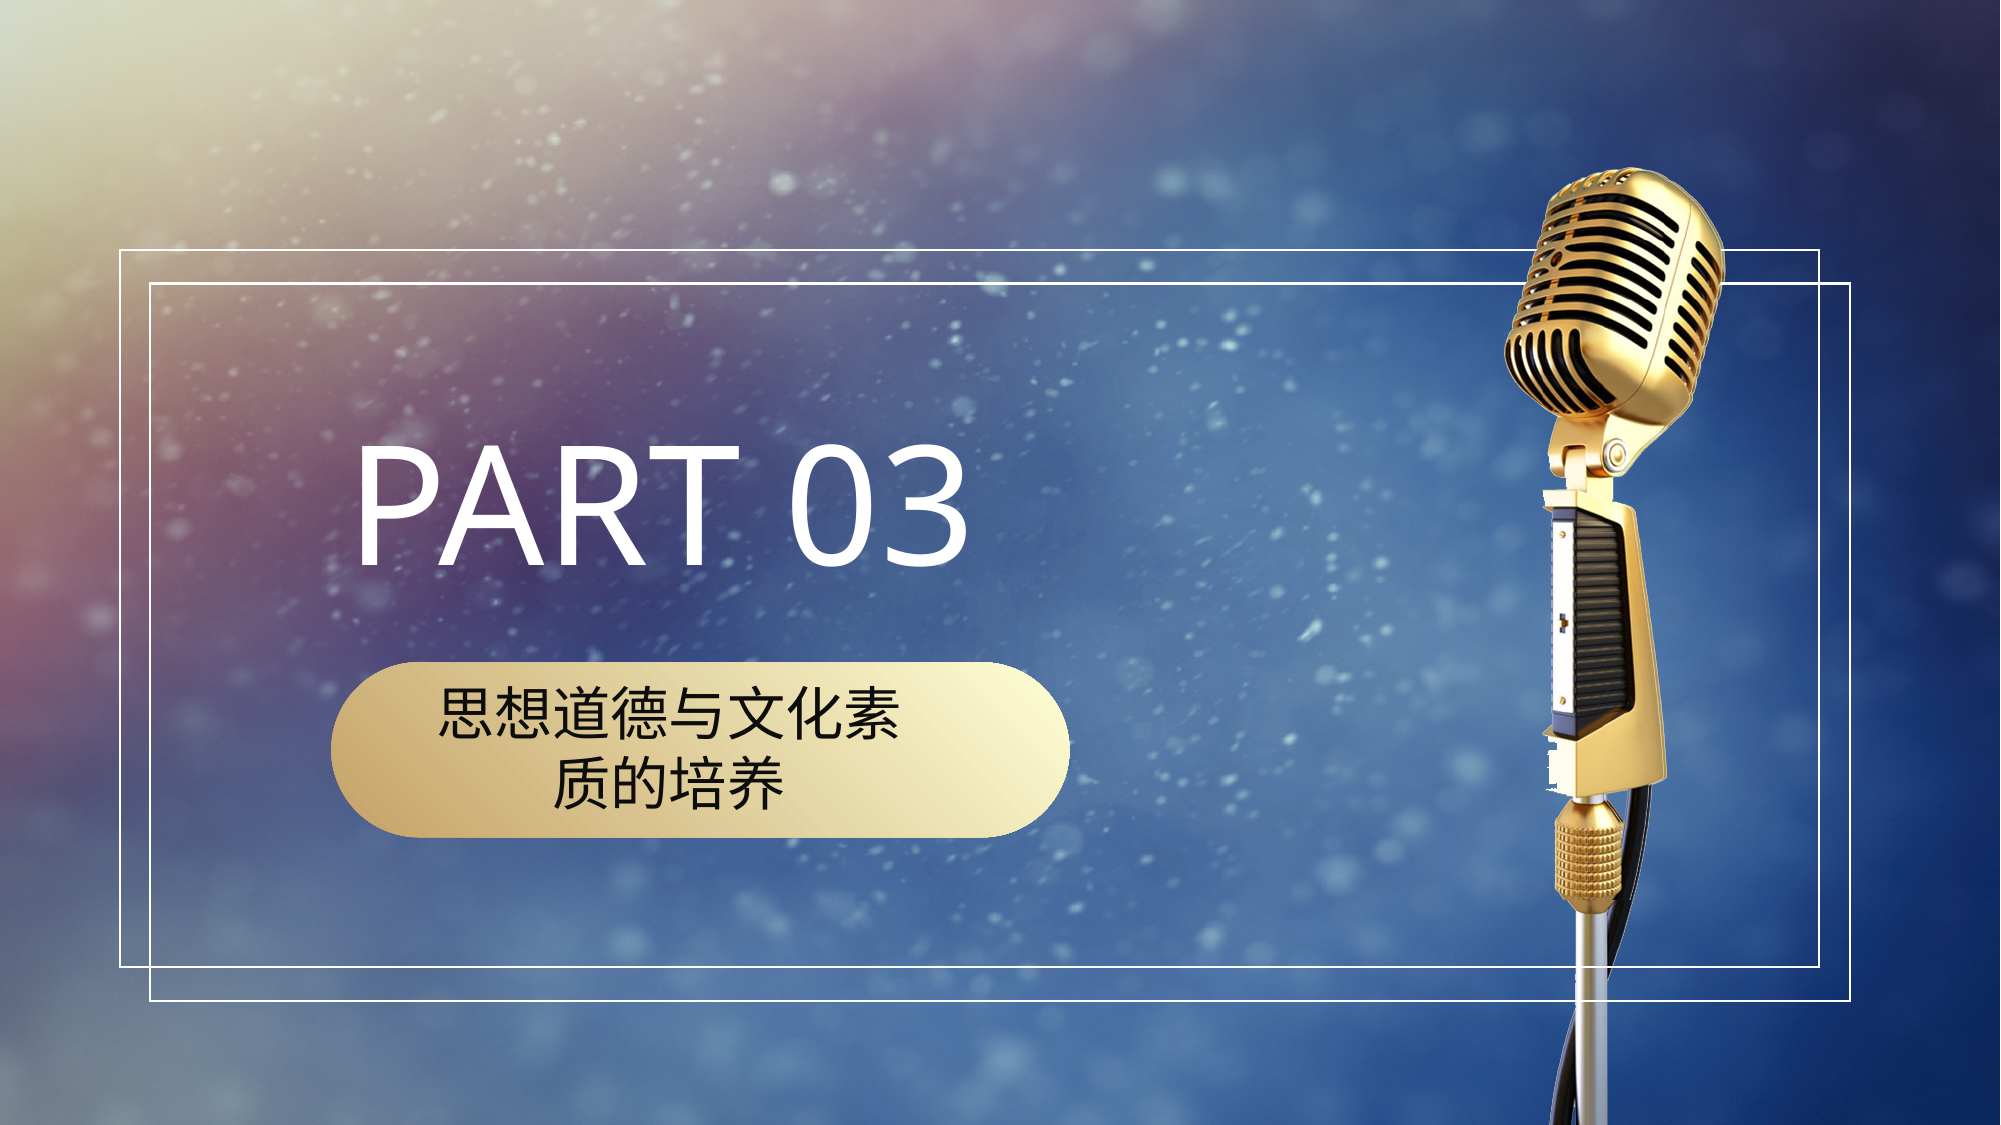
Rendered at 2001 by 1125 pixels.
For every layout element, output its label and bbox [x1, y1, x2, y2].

text_box [119, 249, 1181, 968]
picture [0, 0, 2000, 1125]
text_box [149, 968, 1181, 1002]
